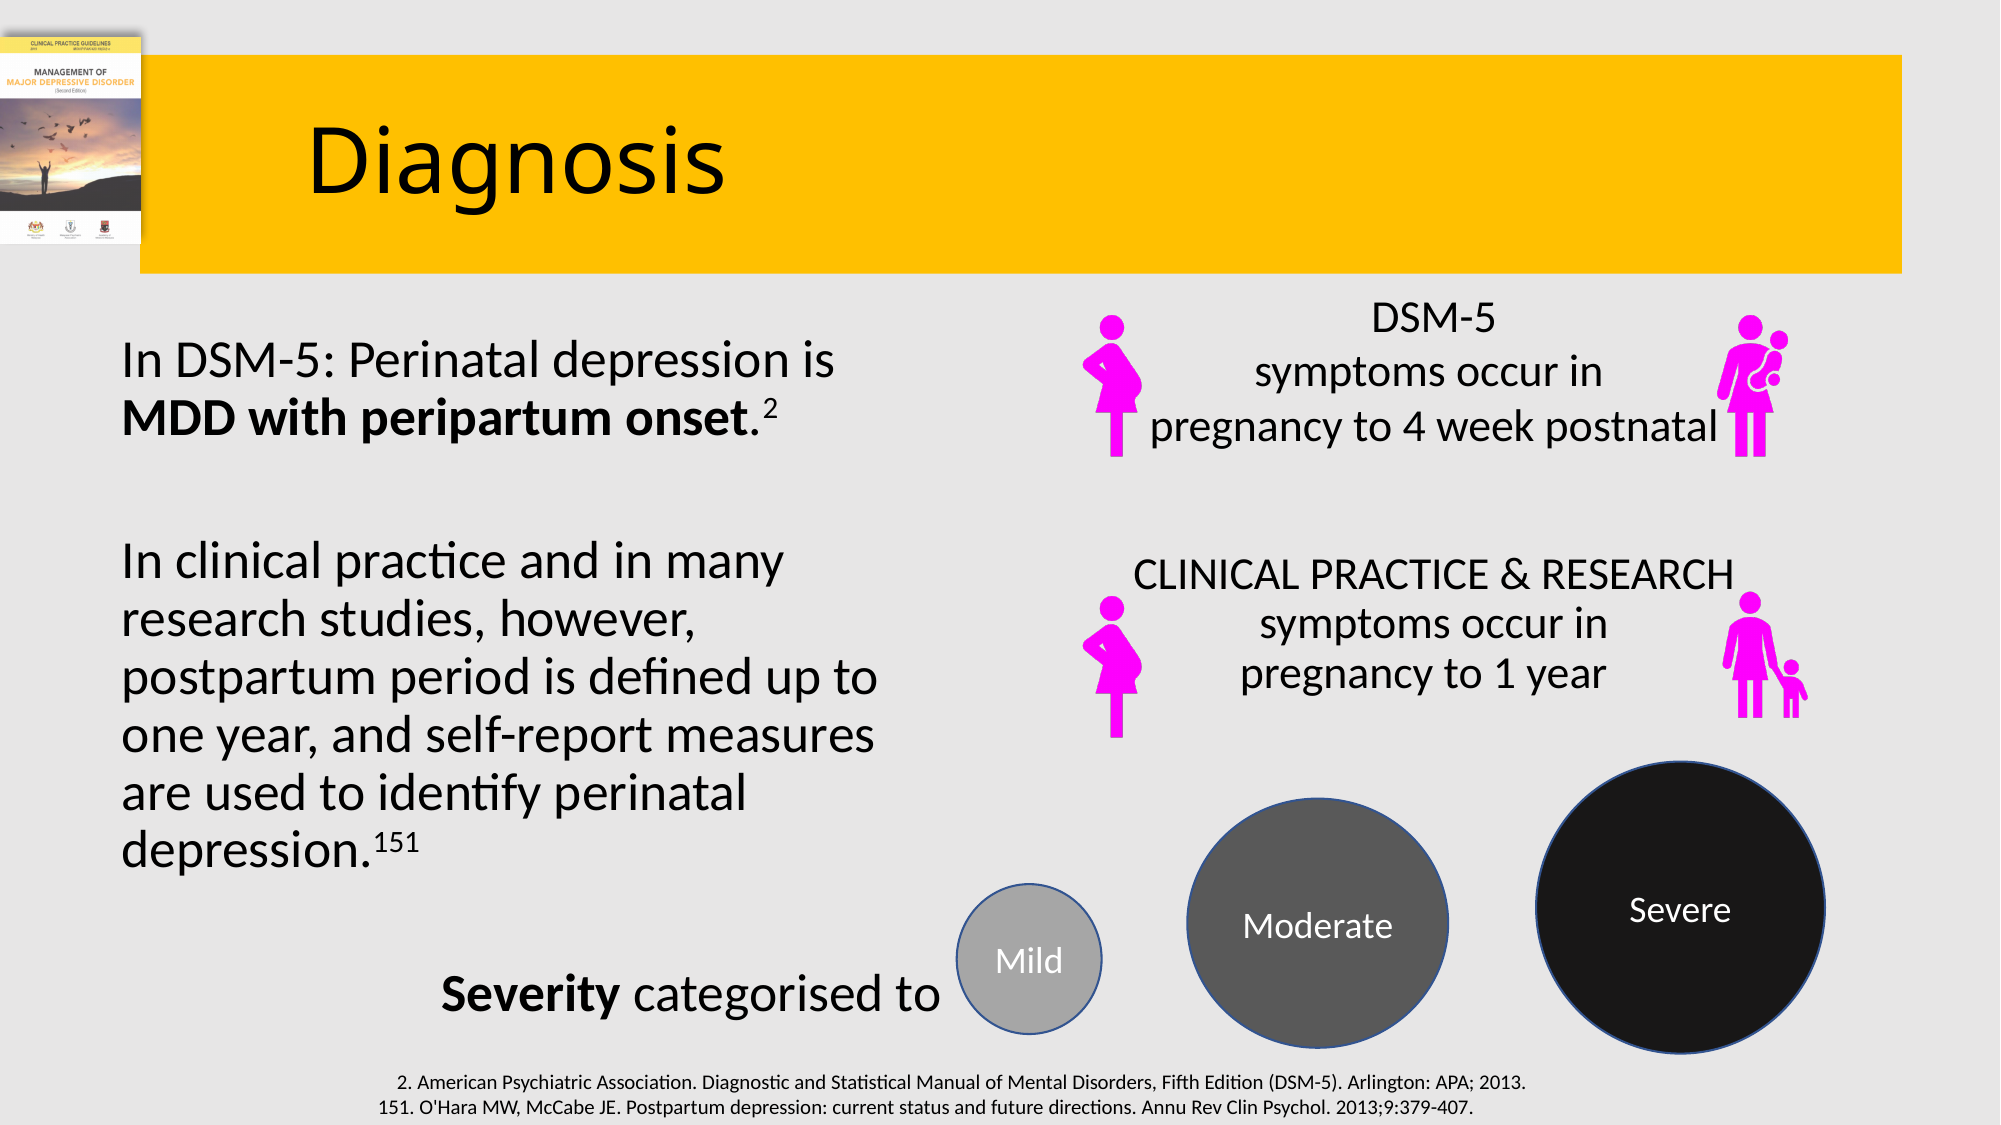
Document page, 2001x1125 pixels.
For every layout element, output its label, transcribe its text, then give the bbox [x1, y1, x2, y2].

text_box In DSM-5: Perinatal depression is MDD with peripartum onset.2 In clinical practice and in many research studies, however, postpartum period is defined up to one year, and self-report measures are used to identify perinatal depression.151 Severity categorised to [106, 323, 956, 1038]
title Diagnosis [140, 54, 1902, 274]
text_box DSM-5 symptoms occur in pregnancy to 4 week postnatal CLINICAL PRACTICE & RESEARCH symptoms occur in pregnancy to 1 year [1101, 216, 1767, 310]
picture [0, 37, 141, 244]
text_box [956, 310, 1838, 1054]
text_box 2. American Psychiatric Association. Diagnostic and Statistical Manual of Mental Disorders, Fifth Edition (DSM-5). Arlington: APA; 2013. 151. O'Hara MW, McCabe JE. Postpartum depression: current status and future directions. Annu Rev Clin Psychol. 2013;9:379-407. [363, 1061, 1551, 1125]
